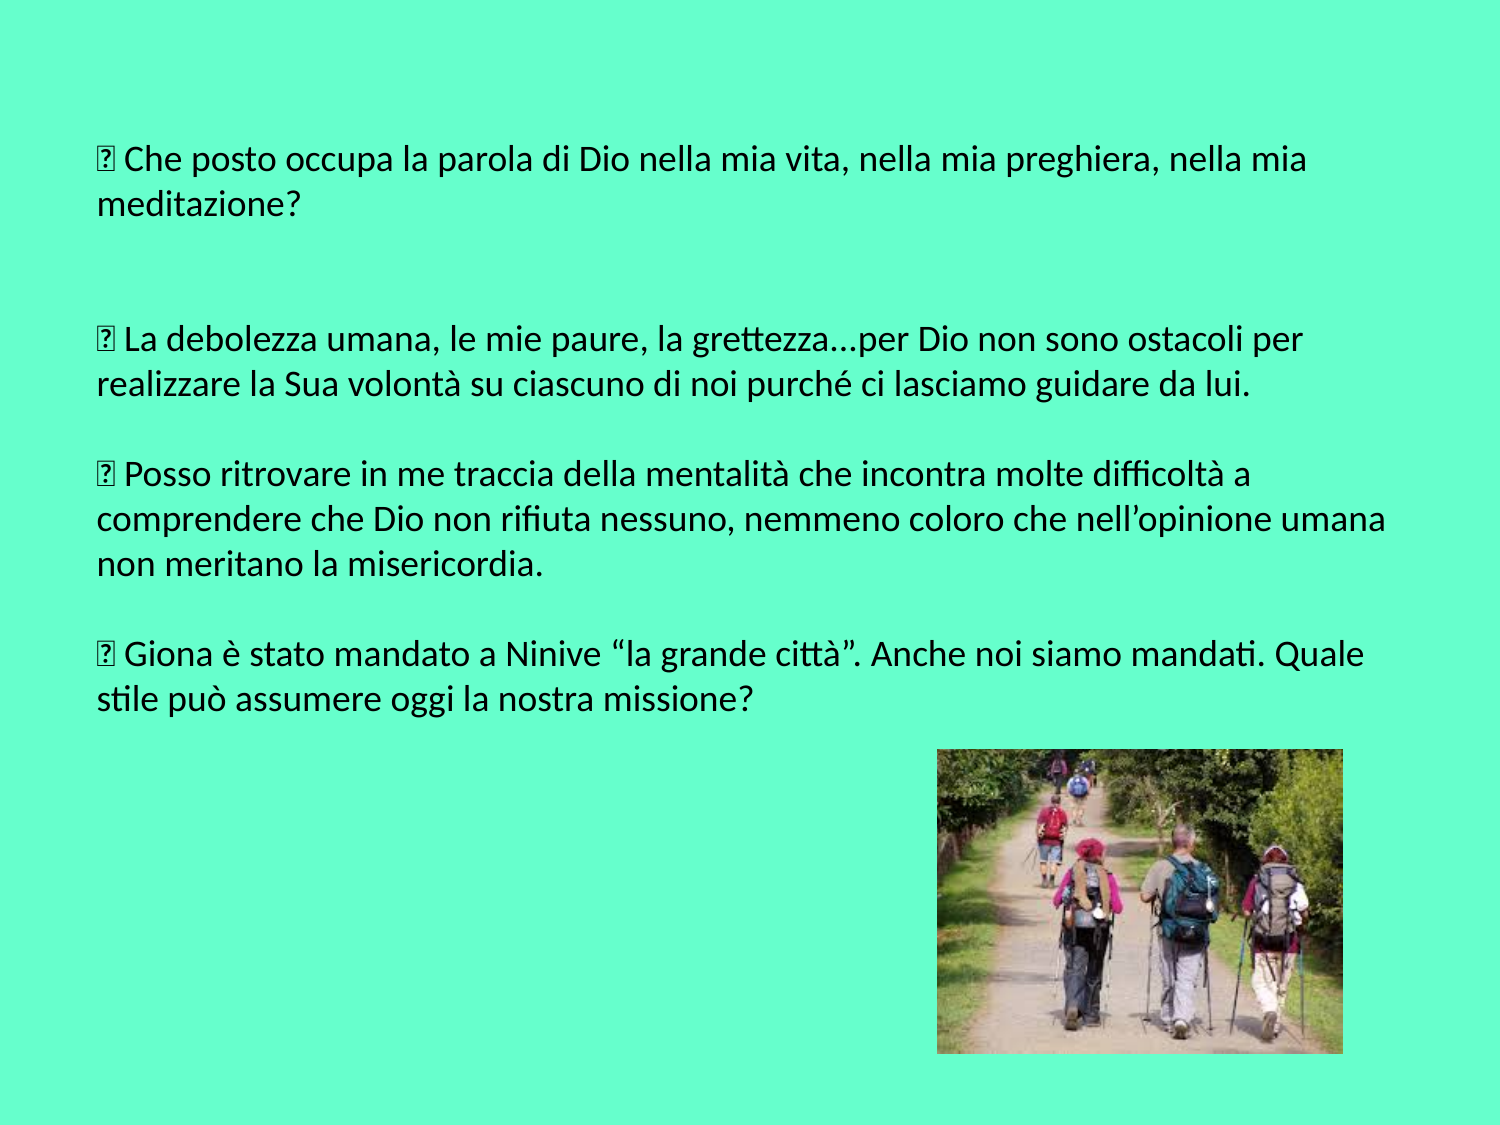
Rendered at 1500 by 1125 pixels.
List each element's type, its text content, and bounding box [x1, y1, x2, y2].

text_box  Che posto occupa la parola di Dio nella mia vita, nella mia preghiera, nella mia meditazione?  La debolezza umana, le mie paure, la grettezza...per Dio non sono ostacoli per realizzare la Sua volontà su ciascuno di noi purché ci lasciamo guidare da lui.  Posso ritrovare in me traccia della mentalità che incontra molte difficoltà a comprendere che Dio non rifiuta nessuno, nemmeno coloro che nell’opinione umana non meritano la misericordia.  Giona è stato mandato a Ninive “la grande città”. Anche noi siamo mandati. Quale stile può assumere oggi la nostra missione? [81, 81, 1418, 727]
picture [937, 749, 1343, 1054]
